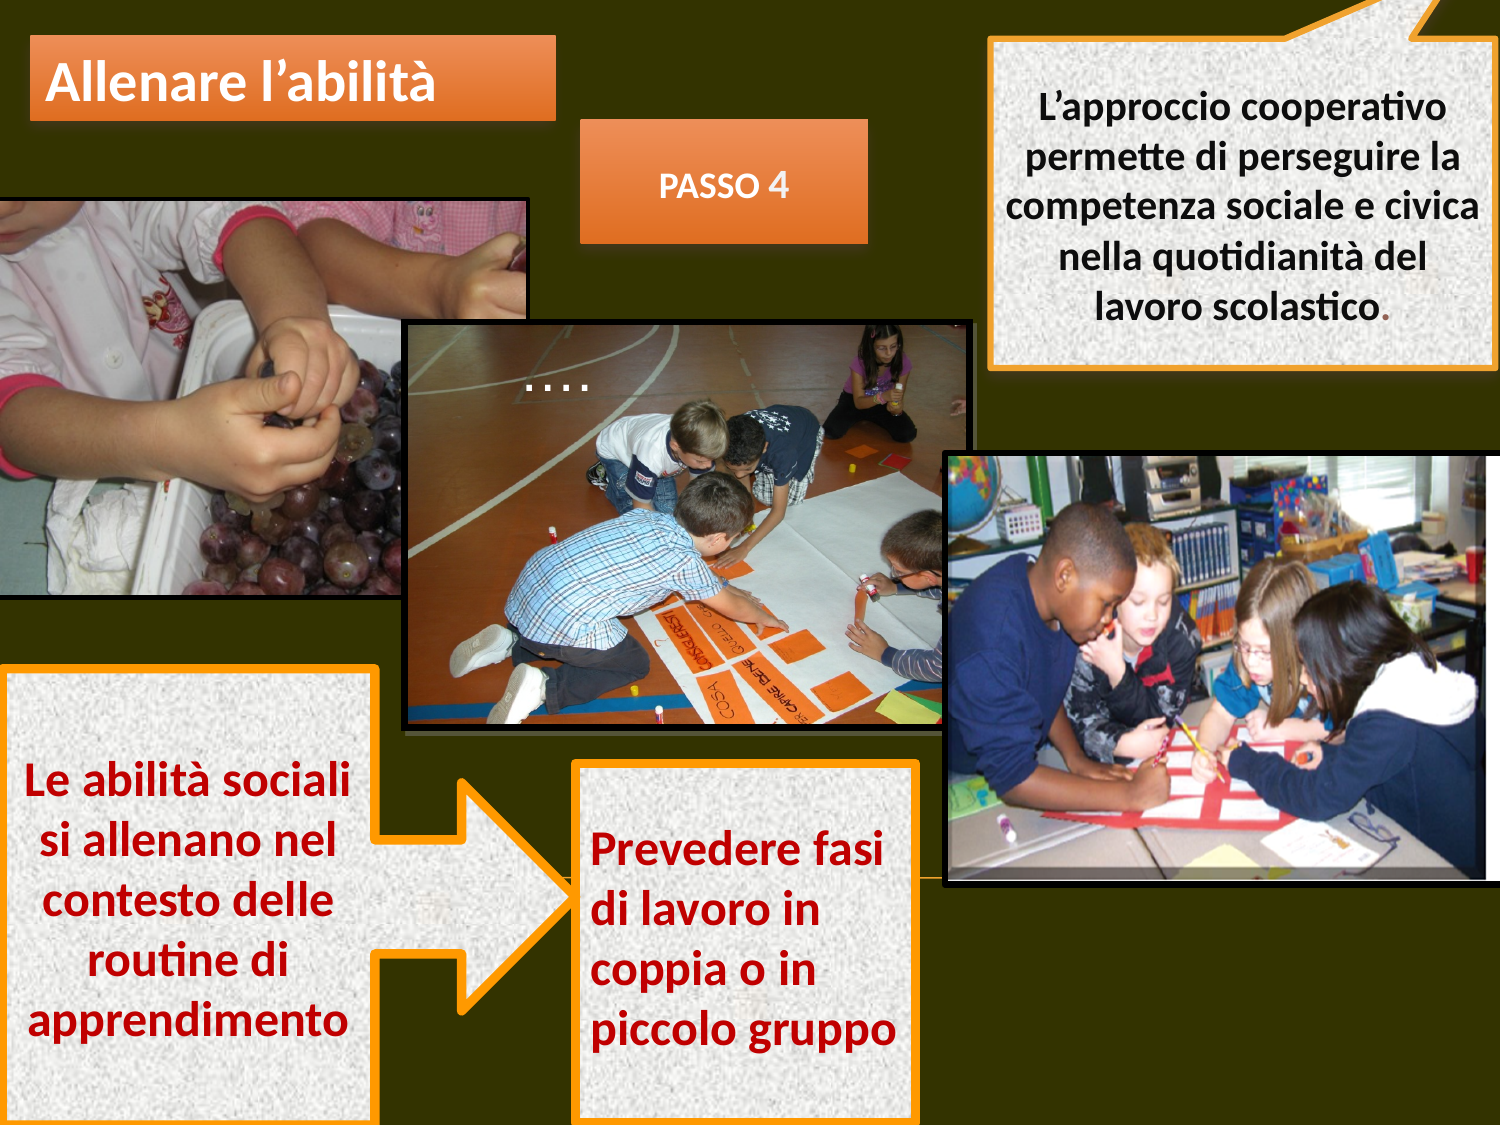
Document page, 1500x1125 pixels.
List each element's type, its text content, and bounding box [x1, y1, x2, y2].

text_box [396, 324, 967, 725]
text_box L’approccio cooperativo permette di perseguire la competenza sociale e civica nella quotidianità del lavoro scolastico. [989, 0, 1497, 369]
text_box Allenare l’abilità [30, 35, 556, 121]
picture [947, 455, 1500, 882]
text_box Le abilità sociali si allenano nel contesto delle routine di apprendimento [0, 666, 578, 1125]
text_box Prevedere fasi di lavoro in coppia o in piccolo gruppo [575, 763, 916, 1123]
picture [0, 200, 526, 596]
text_box PASSO 4 [580, 119, 868, 244]
